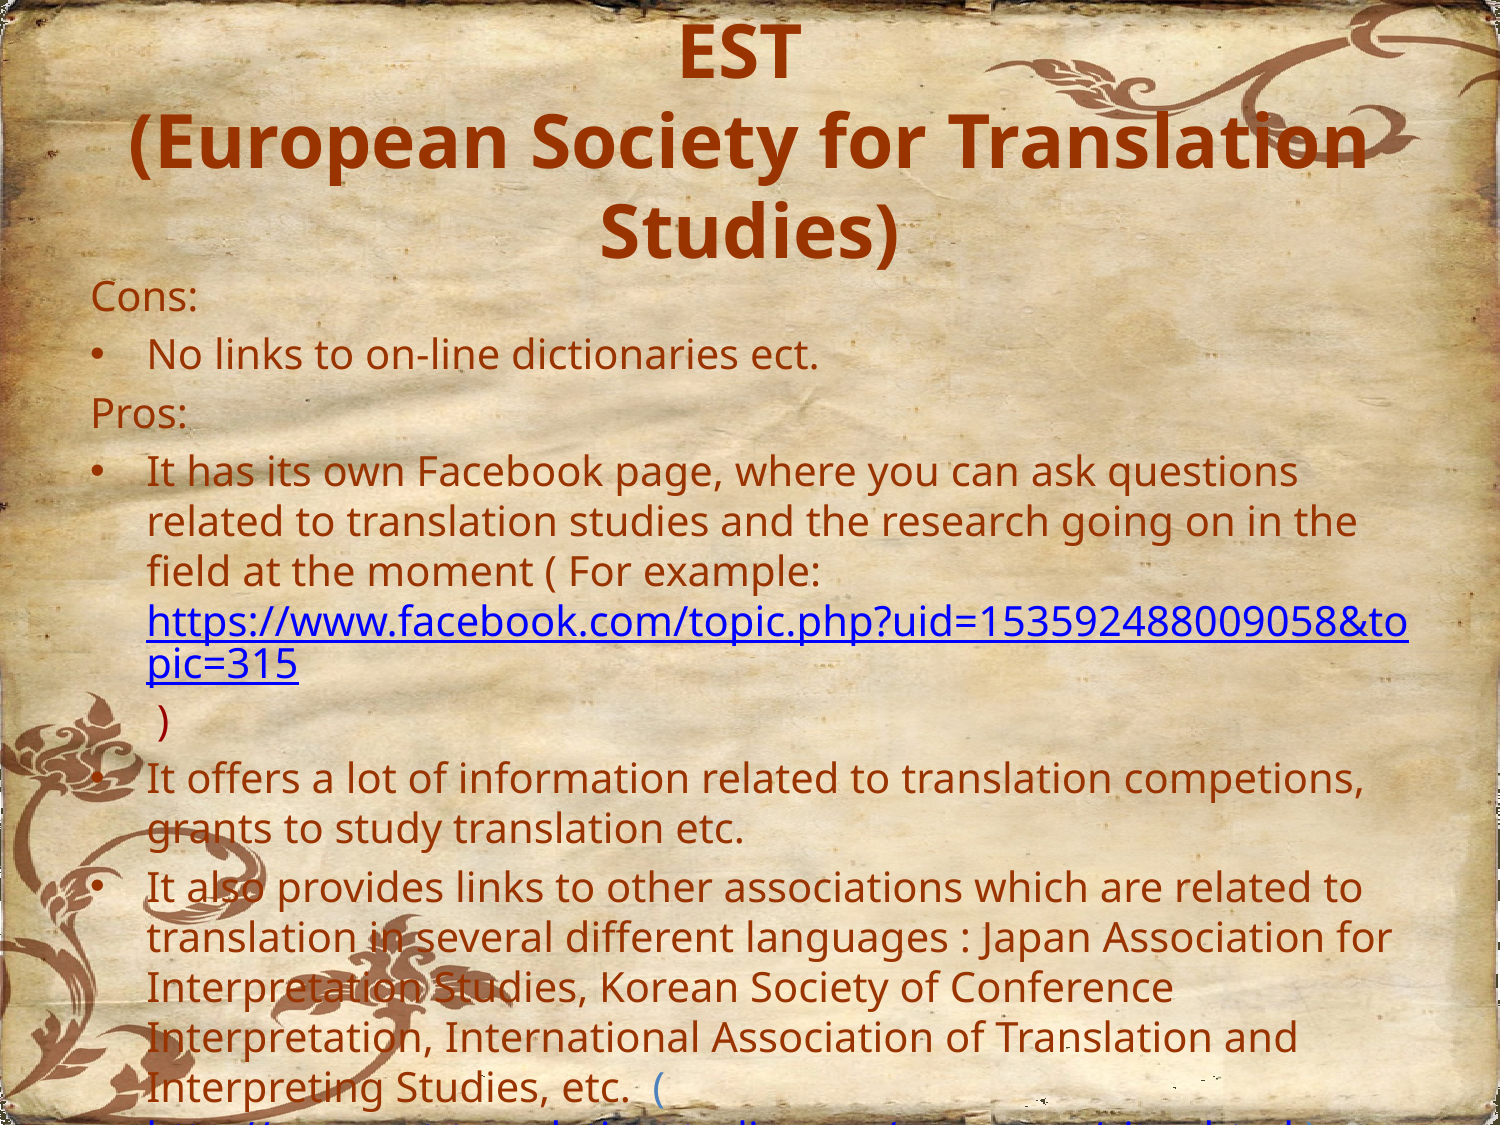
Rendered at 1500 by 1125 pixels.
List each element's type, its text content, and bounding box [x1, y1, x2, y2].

list Cons: No links to on-line dictionaries ect. Pros: It has its own Facebook page, where you can ask questions related to translation studies and the research going on in the field at the moment ( For example: https://www.facebook.com/topic.php?uid=153592488009058&topic=315 ) It offers a lot of information related to translation competions, grants to study translation etc. It also provides links to other associations which are related to translation in several different languages : Japan Association for Interpretation Studies, Korean Society of Conference Interpretation, International Association of Translation and Interpreting Studies, etc. (http://www.est-translationstudies.org/resources/sites.html ) [74, 262, 1426, 1006]
picture [0, 0, 1500, 1125]
title EST (European Society for Translation Studies) [74, 44, 1426, 233]
